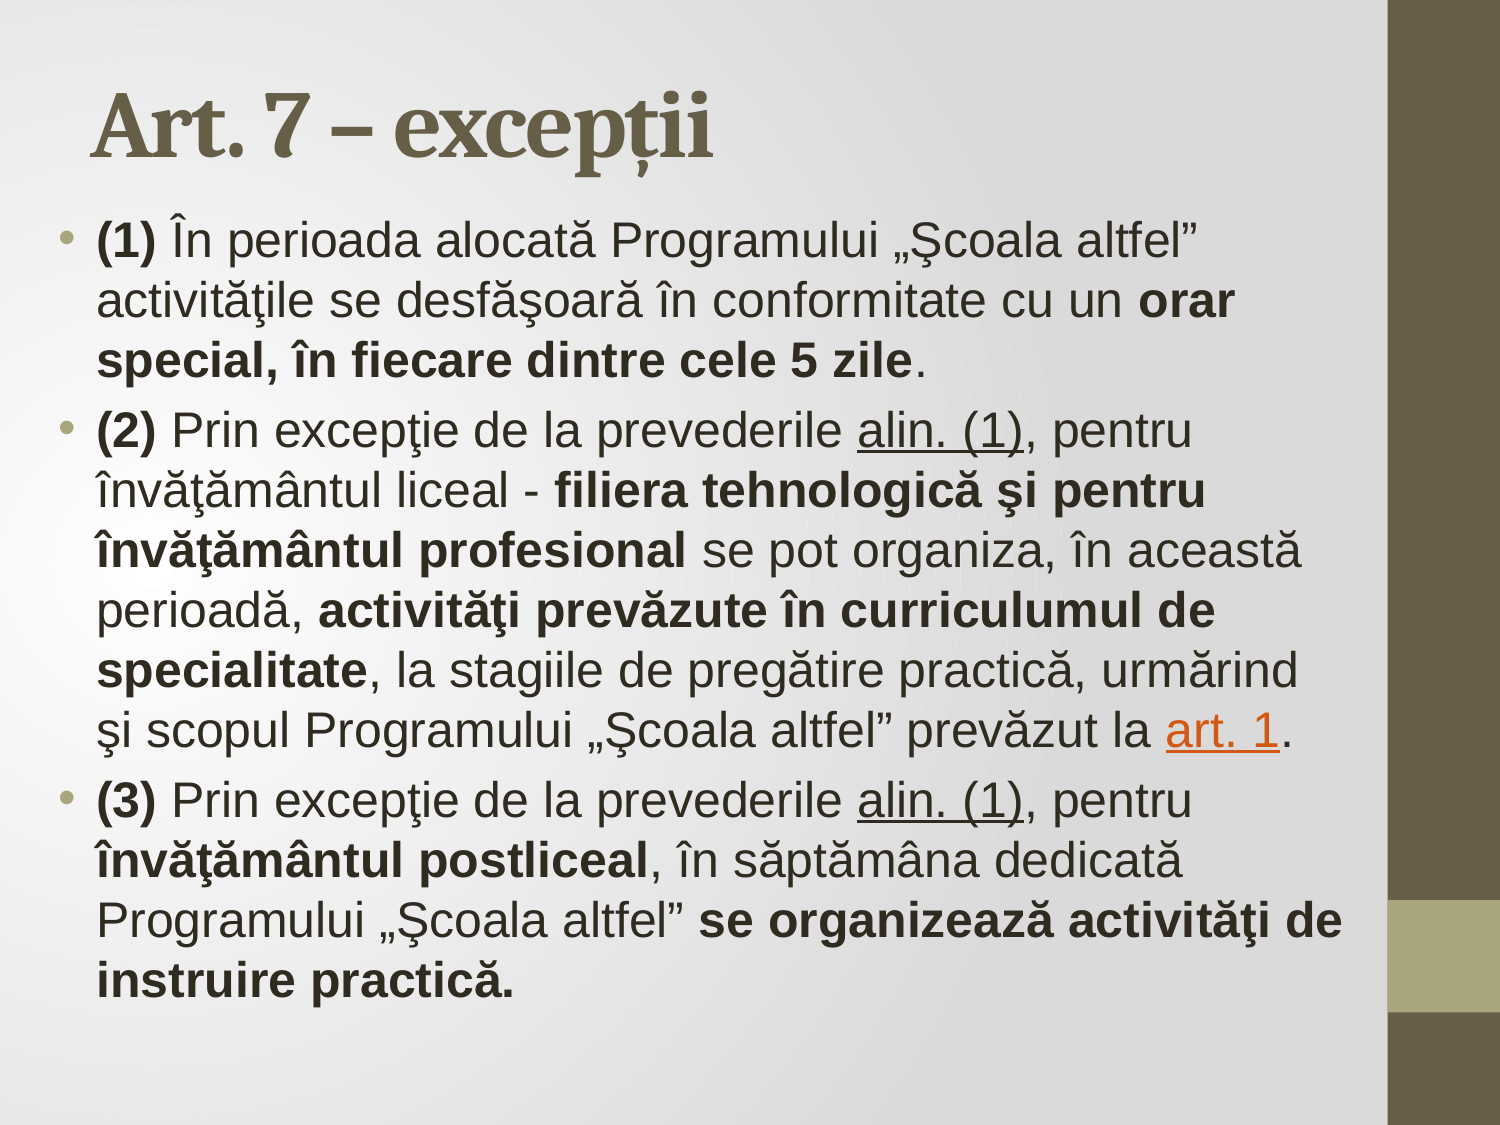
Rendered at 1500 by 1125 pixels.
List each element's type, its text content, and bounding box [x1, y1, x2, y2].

title Art. 7 – excepții [75, 24, 1325, 200]
list (1) În perioada alocată Programului „Şcoala altfel” activităţile se desfăşoară în conformitate cu un orar special, în fiecare dintre cele 5 zile. (2) Prin excepţie de la prevederile alin. (1), pentru învăţământul liceal - filiera tehnologică şi pentru învăţământul profesional se pot organiza, în această perioadă, activităţi prevăzute în curriculumul de specialitate, la stagiile de pregătire practică, urmărind şi scopul Programului „Şcoala altfel” prevăzut la art. 1. (3) Prin excepţie de la prevederile alin. (1), pentru învăţământul postliceal, în săptămâna dedicată Programului „Şcoala altfel” se organizează activităţi de instruire practică. [24, 200, 1363, 1050]
